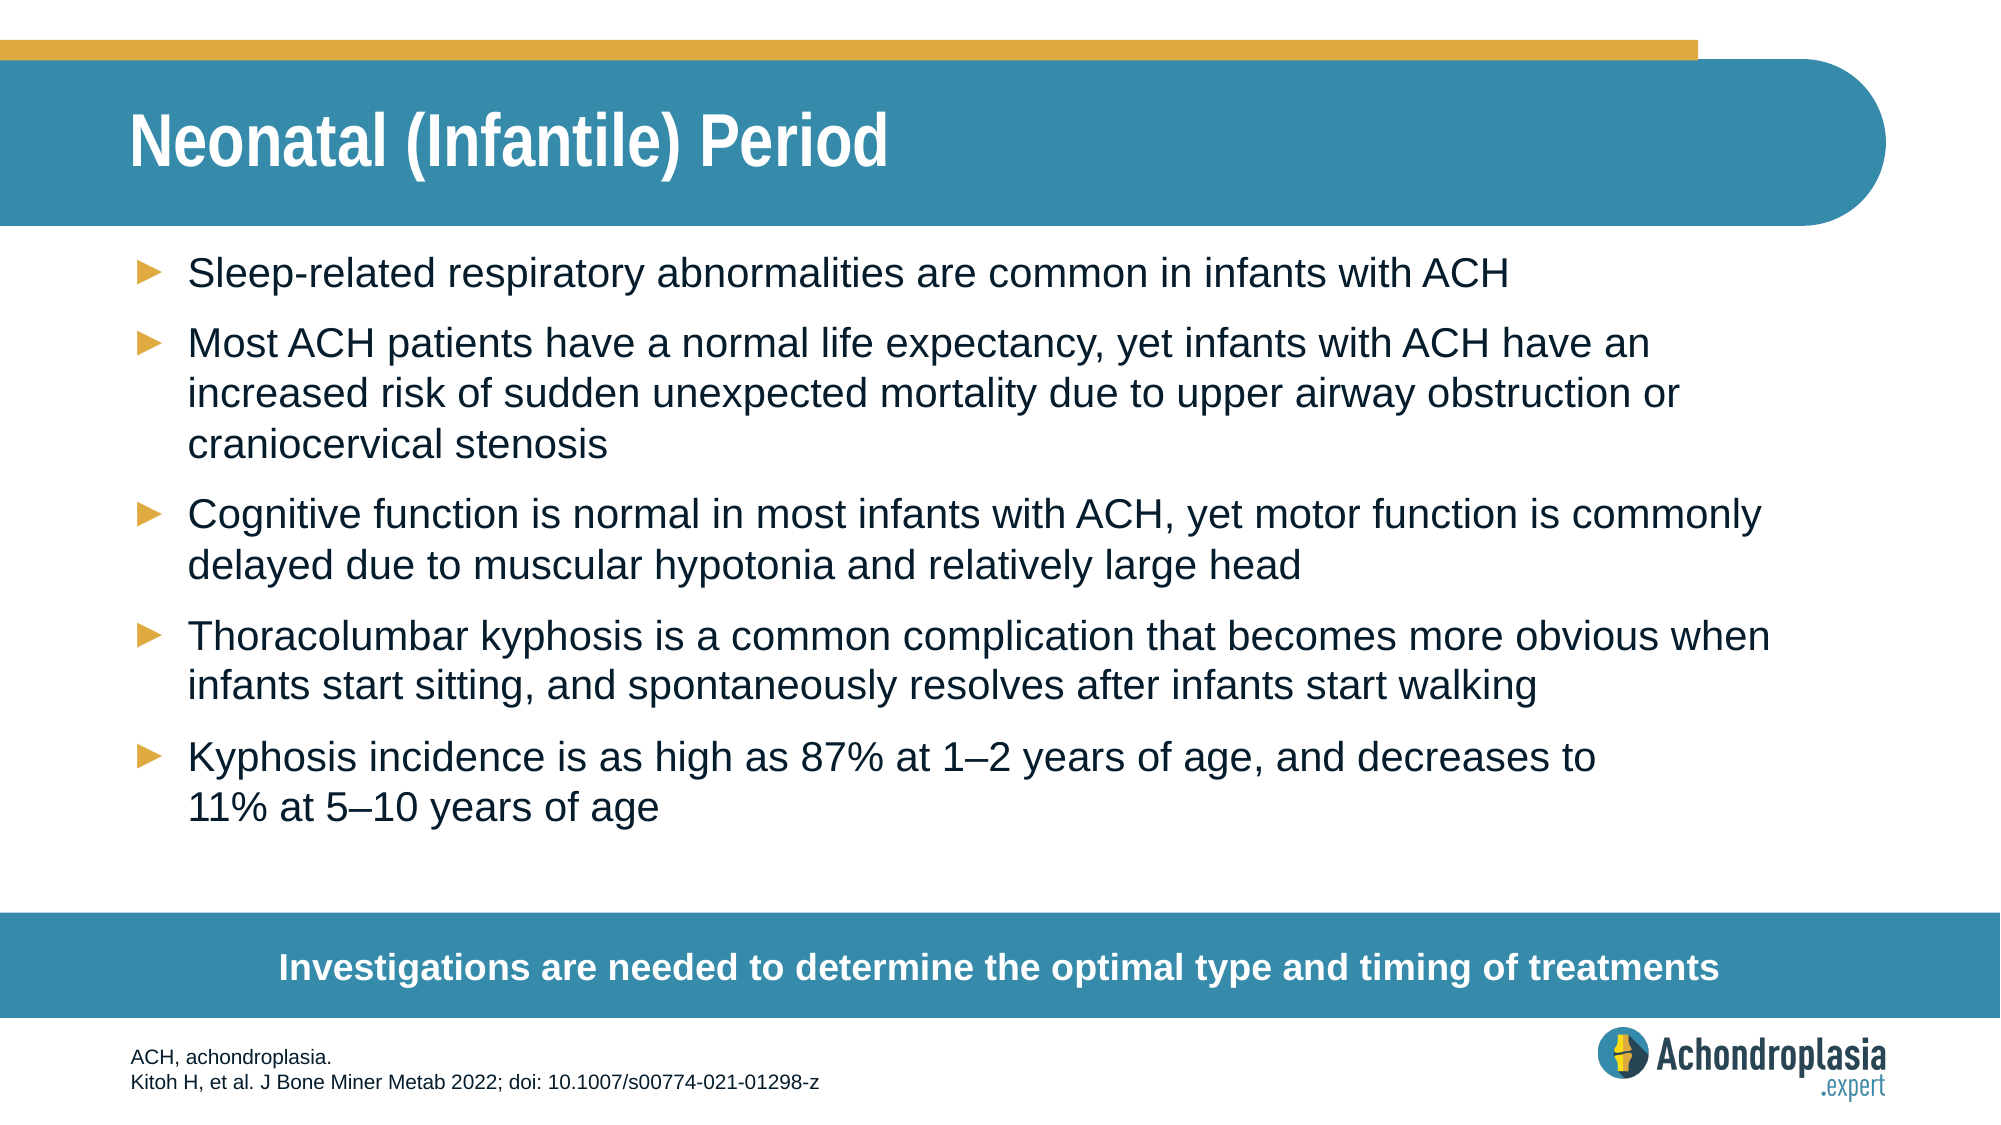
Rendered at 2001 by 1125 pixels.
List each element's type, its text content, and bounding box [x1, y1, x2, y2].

picture [1598, 1027, 1886, 1102]
title Neonatal (Infantile) Period [114, 59, 1886, 225]
list Investigations are needed to determine the optimal type and timing of treatments [0, 912, 2000, 1018]
list Sleep-related respiratory abnormalities are common in infants with ACH Most ACH patients have a normal life expectancy, yet infants with ACH have an increased risk of sudden unexpected mortality due to upper airway obstruction or craniocervical stenosis Cognitive function is normal in most infants with ACH, yet motor function is commonly delayed due to muscular hypotonia and relatively large head Thoracolumbar kyphosis is a common complication that becomes more obvious when infants start sitting, and spontaneously resolves after infants start walking Kyphosis incidence is as high as 87% at 1–2 years of age, and decreases to 11% at 5–10 years of age [114, 237, 1886, 880]
footer ACH, achondroplasia. Kitoh H, et al. J Bone Miner Metab 2022; doi: 10.1007/s00774-021-01298-z [115, 1018, 1598, 1102]
